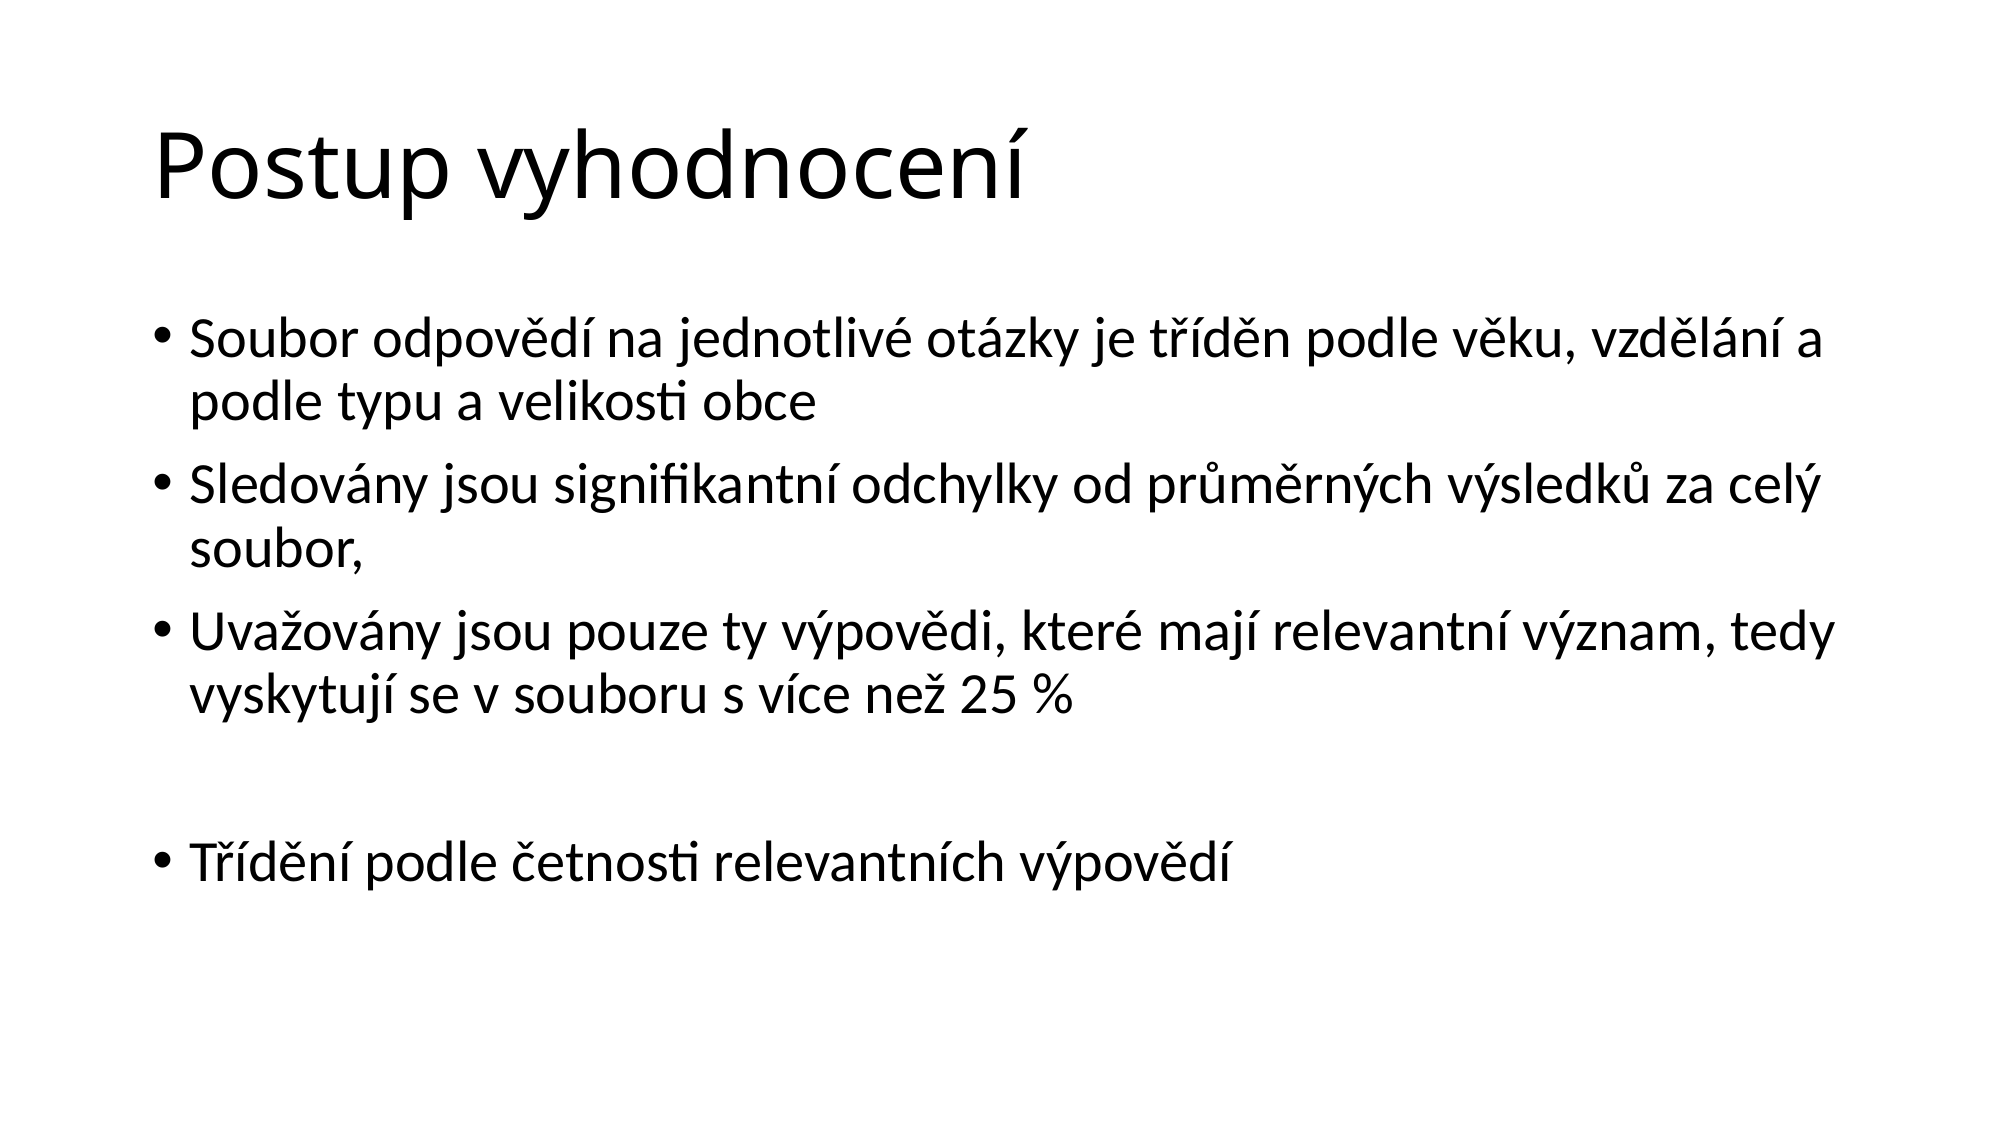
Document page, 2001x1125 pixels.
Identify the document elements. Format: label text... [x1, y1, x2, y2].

title Postup vyhodnocení [137, 59, 1863, 278]
list Soubor odpovědí na jednotlivé otázky je tříděn podle věku, vzdělání a podle typu a velikosti obce Sledovány jsou signifikantní odchylky od průměrných výsledků za celý soubor, Uvažovány jsou pouze ty výpovědi, které mají relevantní význam, tedy vyskytují se v souboru s více než 25 % Třídění podle četnosti relevantních výpovědí [137, 299, 1863, 1014]
